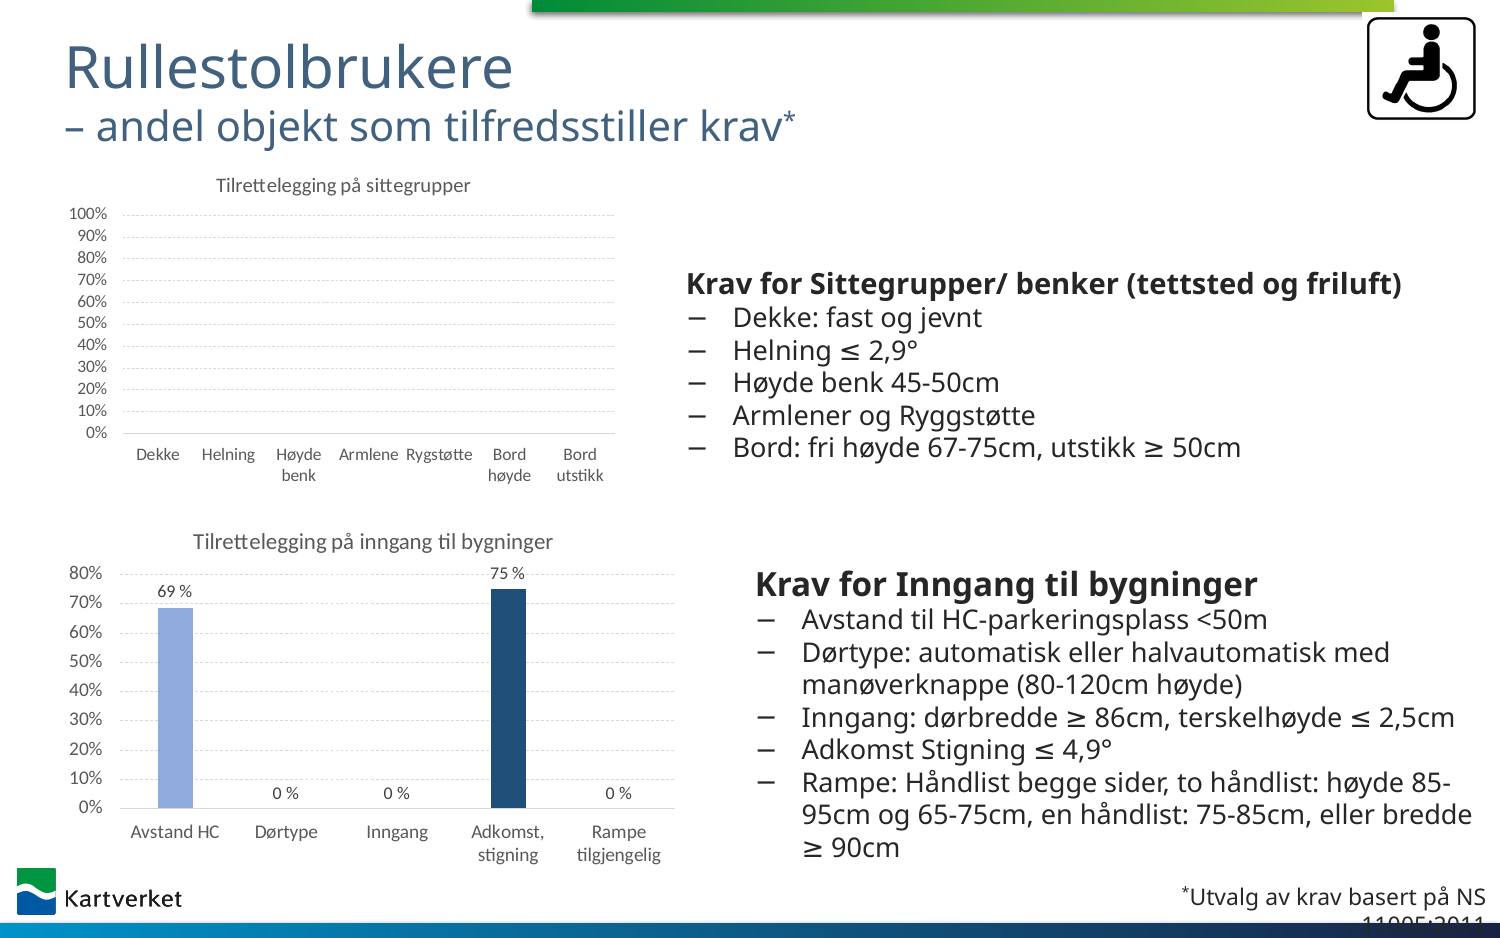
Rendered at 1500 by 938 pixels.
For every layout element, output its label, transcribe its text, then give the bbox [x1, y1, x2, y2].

picture [62, 520, 685, 874]
picture [62, 166, 625, 492]
text_box *Utvalg av krav basert på NS 11005:2011 [1068, 873, 1500, 938]
picture [1362, 12, 1481, 126]
text_box Rullestolbrukere – andel objekt som tilfredsstiller krav* [49, 25, 1431, 158]
text_box Krav for Sittegrupper/ benker (tettsted og friluft) Dekke: fast og jevnt Helning ≤ 2,9° Høyde benk 45-50cm Armlener og Ryggstøtte Bord: fri høyde 67-75cm, utstikk ≥ 50cm [670, 258, 1418, 471]
text_box Krav for Inngang til bygninger Avstand til HC-parkeringsplass <50m Dørtype: automatisk eller halvautomatisk med manøverknappe (80-120cm høyde) Inngang: dørbredde ≥ 86cm, terskelhøyde ≤ 2,5cm Adkomst Stigning ≤ 4,9° Rampe: Håndlist begge sider, to håndlist: høyde 85-95cm og 65-75cm, en håndlist: 75-85cm, eller bredde ≥ 90cm [740, 555, 1491, 870]
